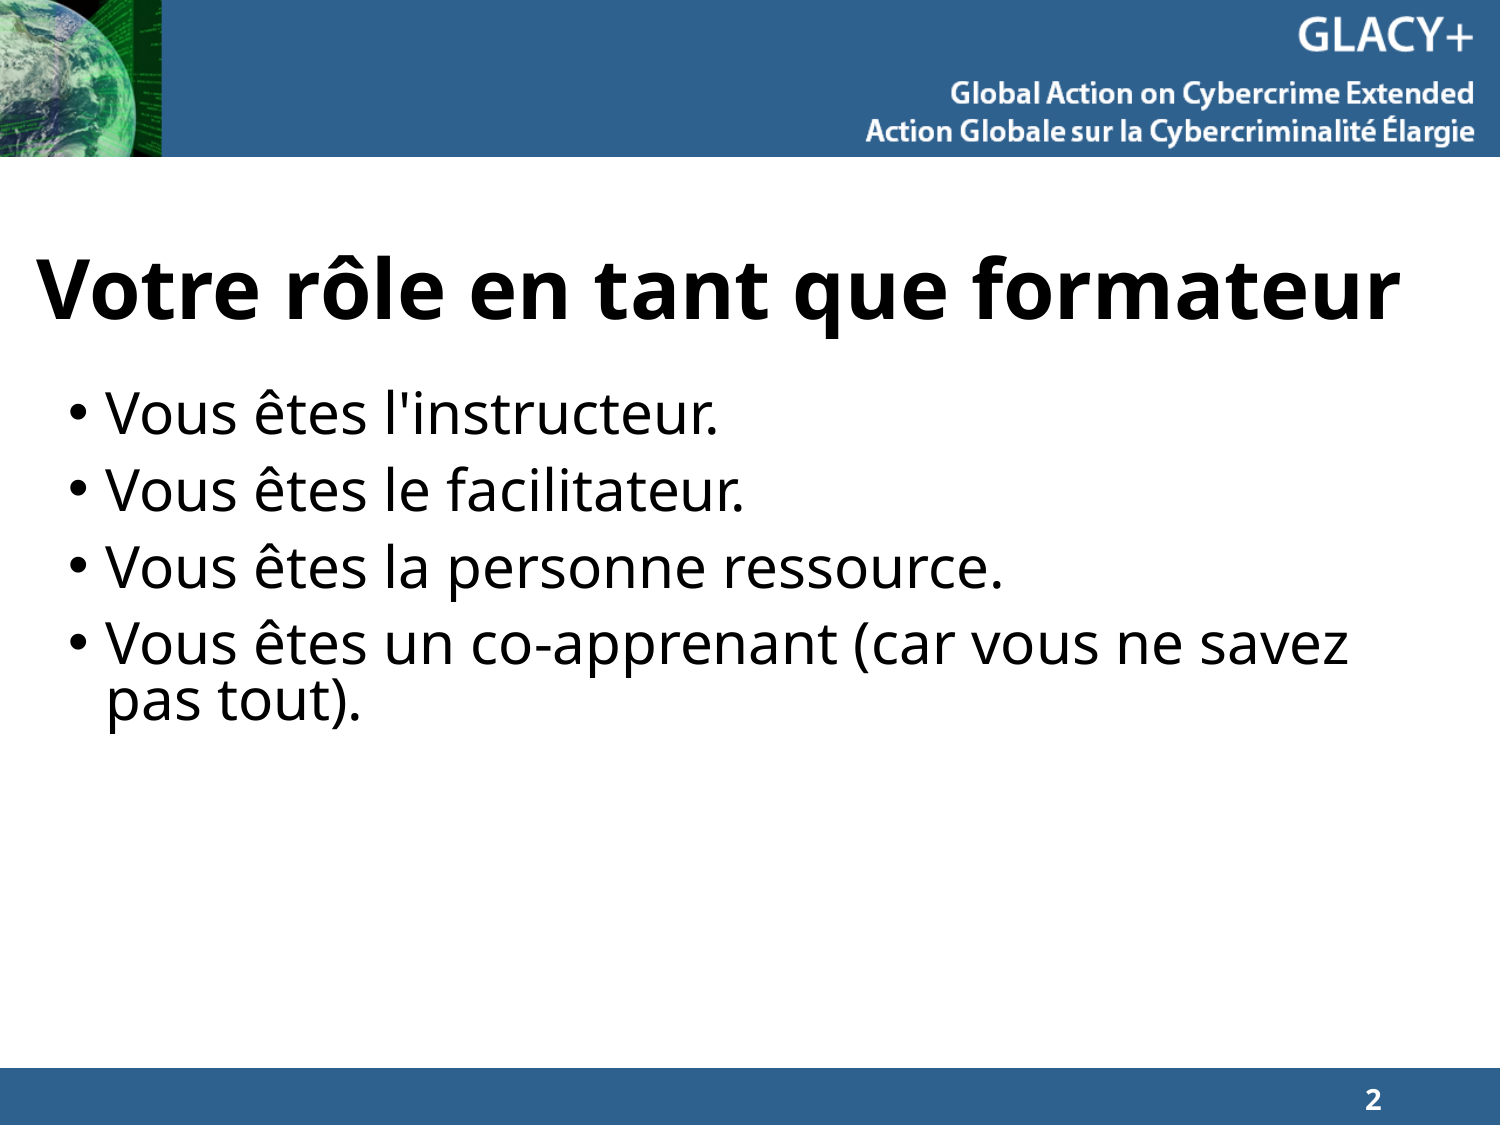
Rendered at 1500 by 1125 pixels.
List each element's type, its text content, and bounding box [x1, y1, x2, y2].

picture [0, 0, 1500, 157]
title Votre rôle en tant que formateur [0, 197, 1500, 388]
list Vous êtes l'instructeur. Vous êtes le facilitateur. Vous êtes la personne ressource. Vous êtes un co-apprenant (car vous ne savez pas tout). [53, 382, 1404, 1125]
slide_number 2 [1059, 1071, 1397, 1125]
